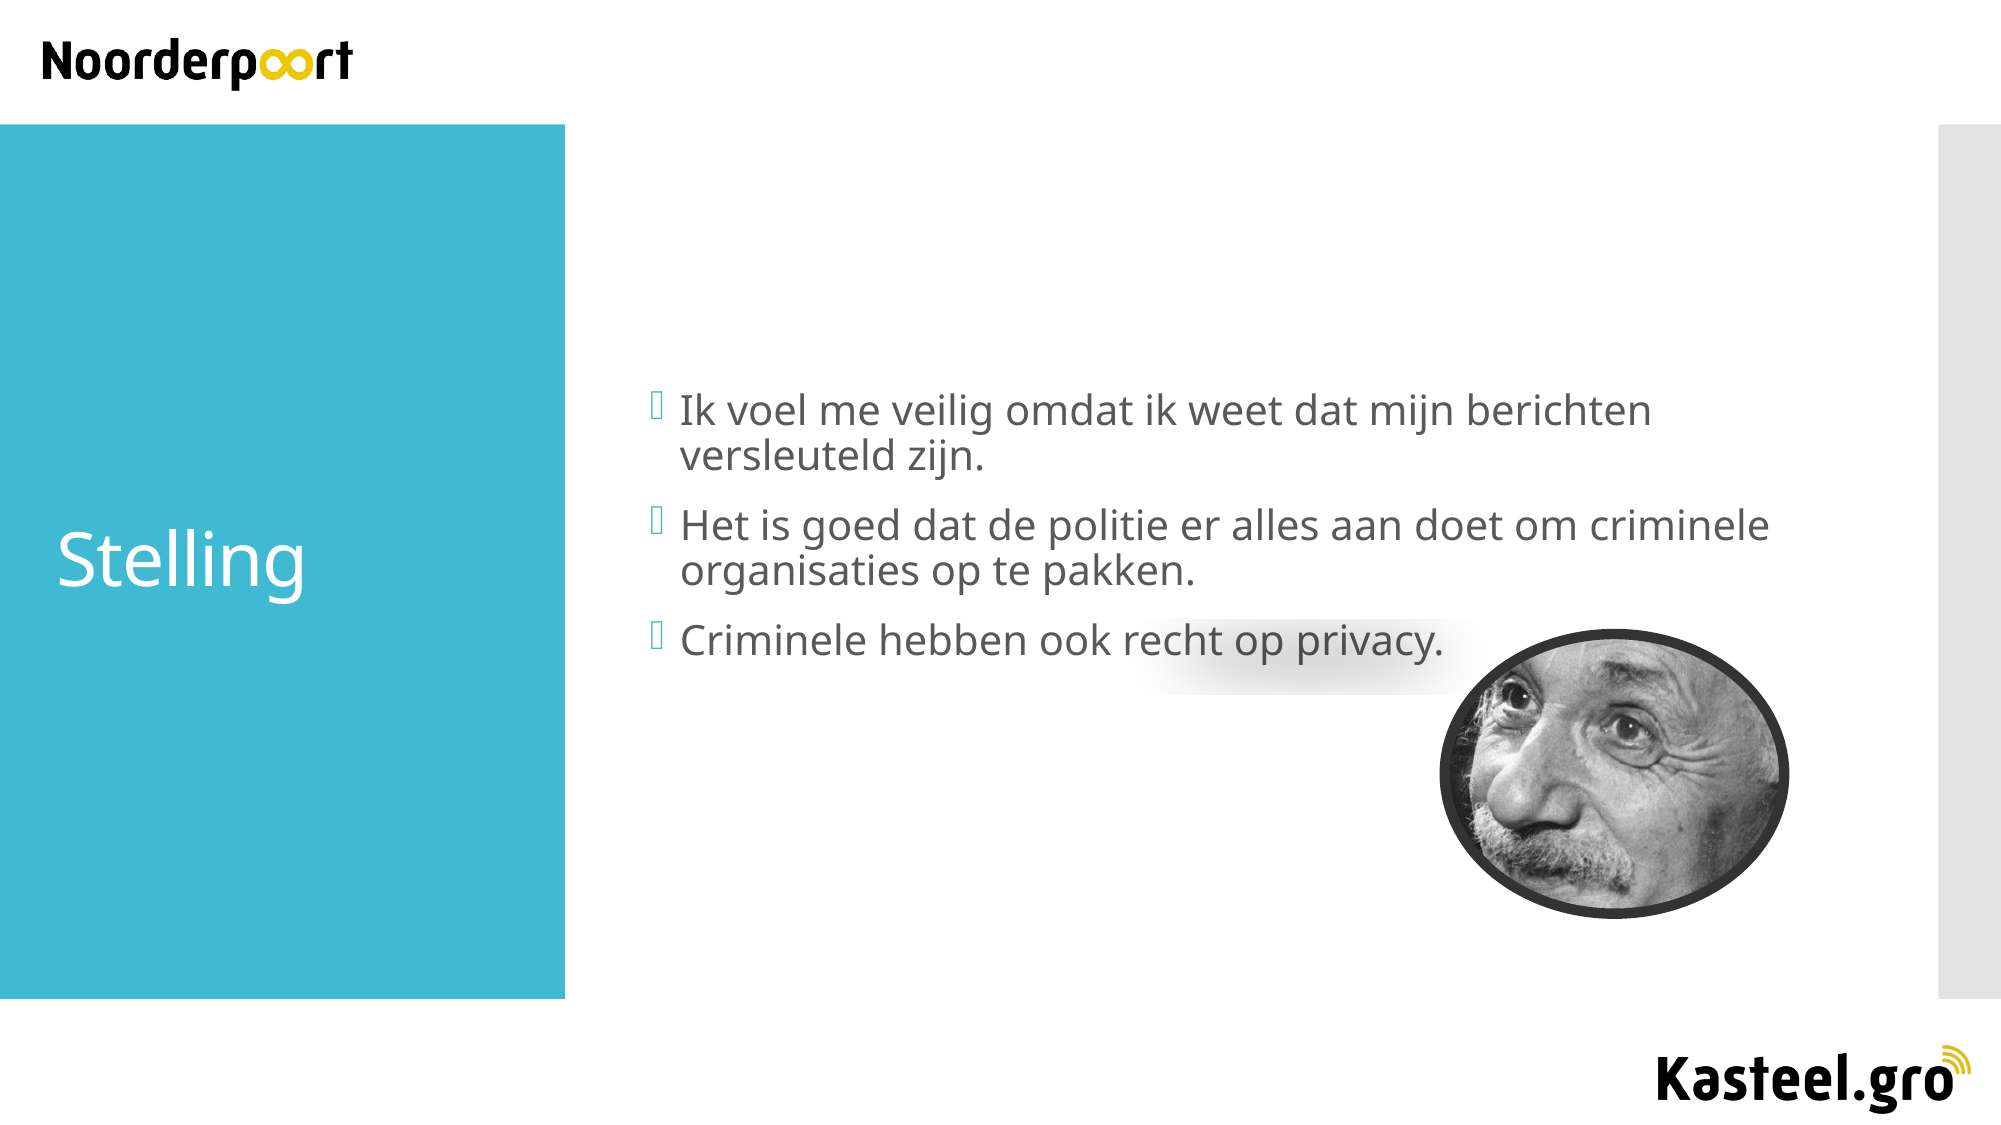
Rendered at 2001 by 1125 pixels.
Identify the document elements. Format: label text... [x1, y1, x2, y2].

picture [1444, 633, 1785, 914]
list Ik voel me veilig omdat ik weet dat mijn berichten versleuteld zijn. Het is goed dat de politie er alles aan doet om criminele organisaties op te pakken. Criminele hebben ook recht op privacy. [634, 141, 1835, 982]
title Stelling [41, 184, 525, 940]
picture [1657, 1045, 1971, 1114]
picture [41, 35, 354, 92]
